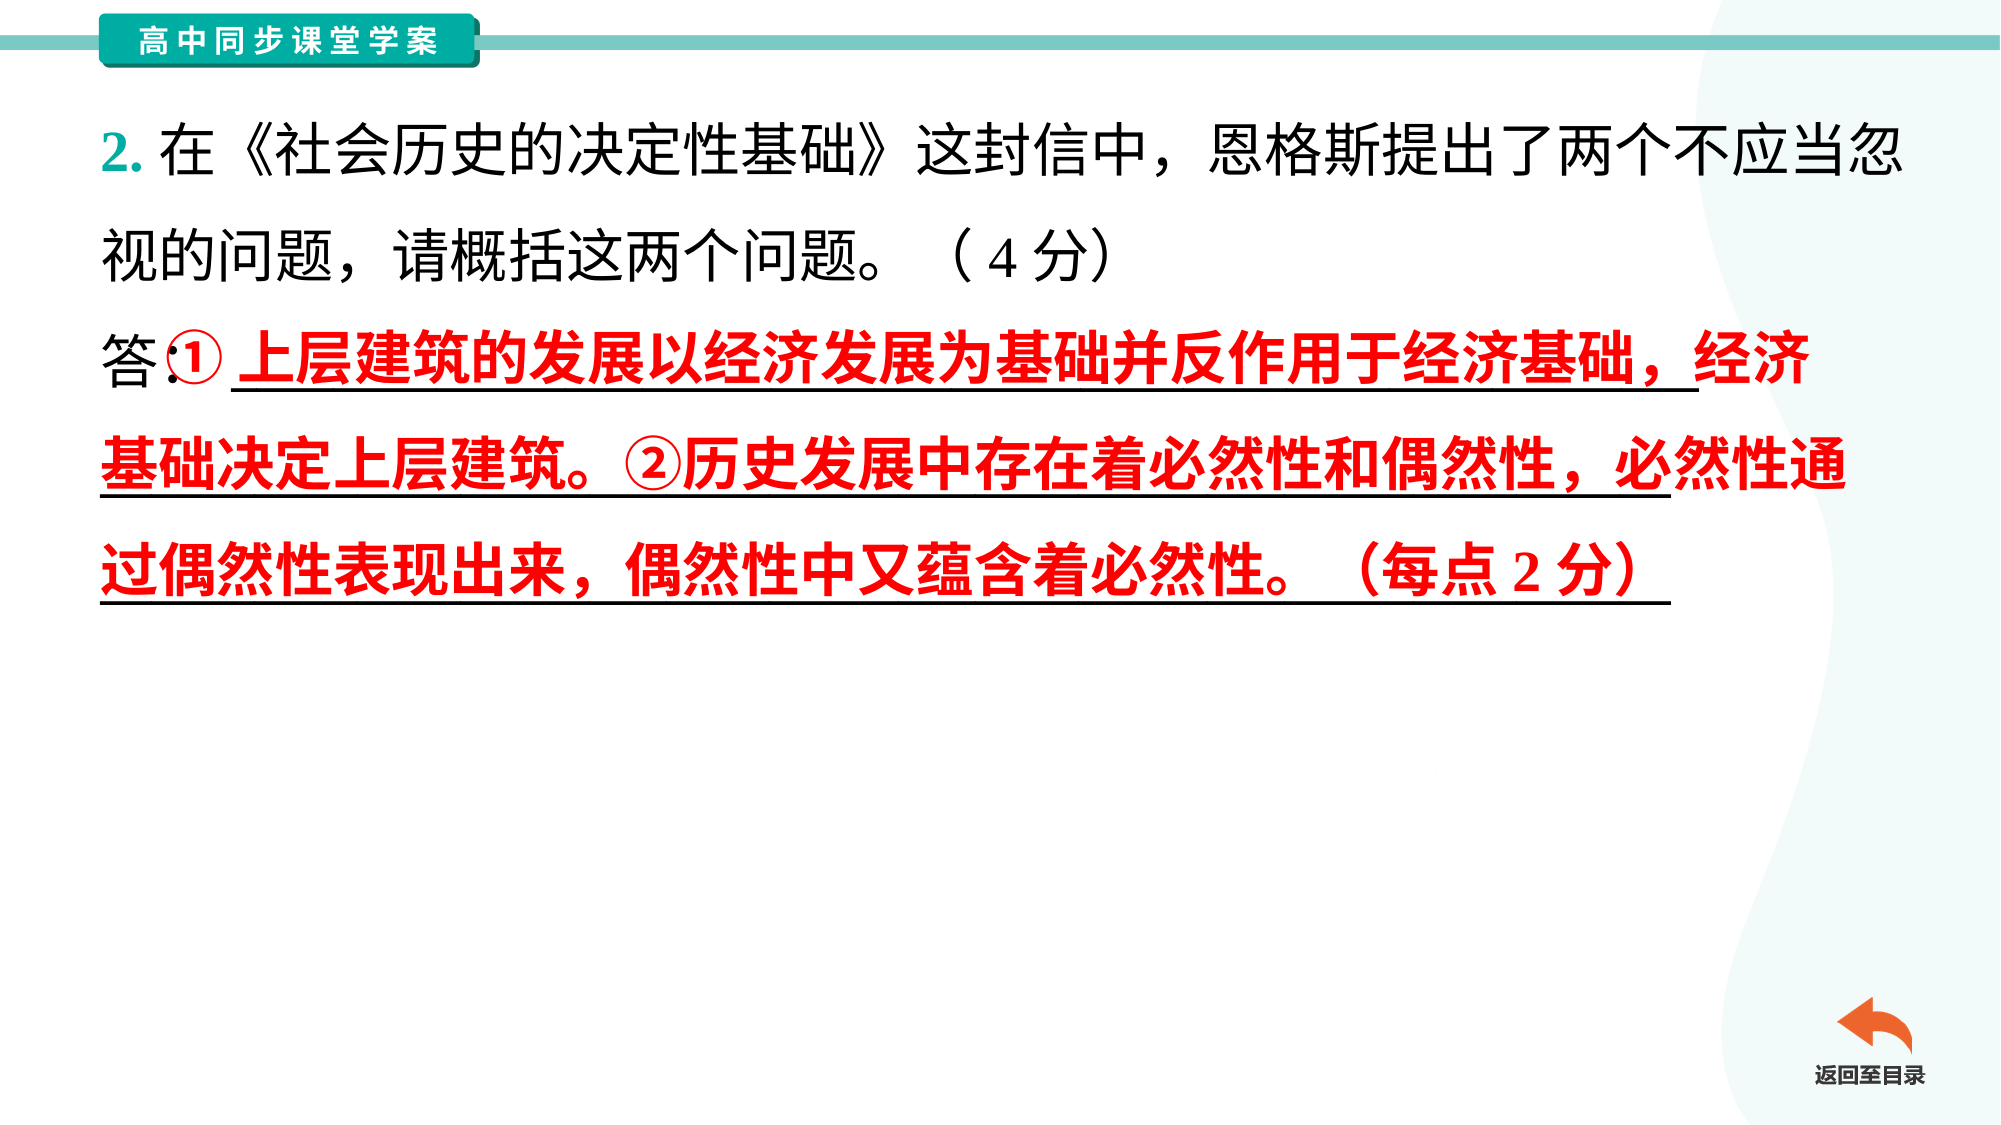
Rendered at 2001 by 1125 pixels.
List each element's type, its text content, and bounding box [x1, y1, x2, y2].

text_box ①上层建筑的发展以经济发展为基础并反作用于经济基础，经济 基础决定上层建筑。②历史发展中存在着必然性和偶然性，必然性通 过偶然性表现出来，偶然性中又蕴含着必然性。（每点2分） [100, 284, 1899, 604]
text_box 2.在《社会历史的决定性基础》这封信中，恩格斯提出了两个不应当忽 视的问题，请概括这两个问题。（4分） 答：_________________________________________________________ _____________________________________________________________ _____________________________________________________________ [100, 76, 1899, 284]
text_box 2.在《社会历史的决定性基础》这封信中，恩格斯提出了两个不应当忽 视的问题，请概括这两个问题。（4分） 答：_________________________________________________________ _____________________________________________________________ _____________________________________________________________ [100, 604, 1899, 608]
picture [0, 0, 2000, 1125]
